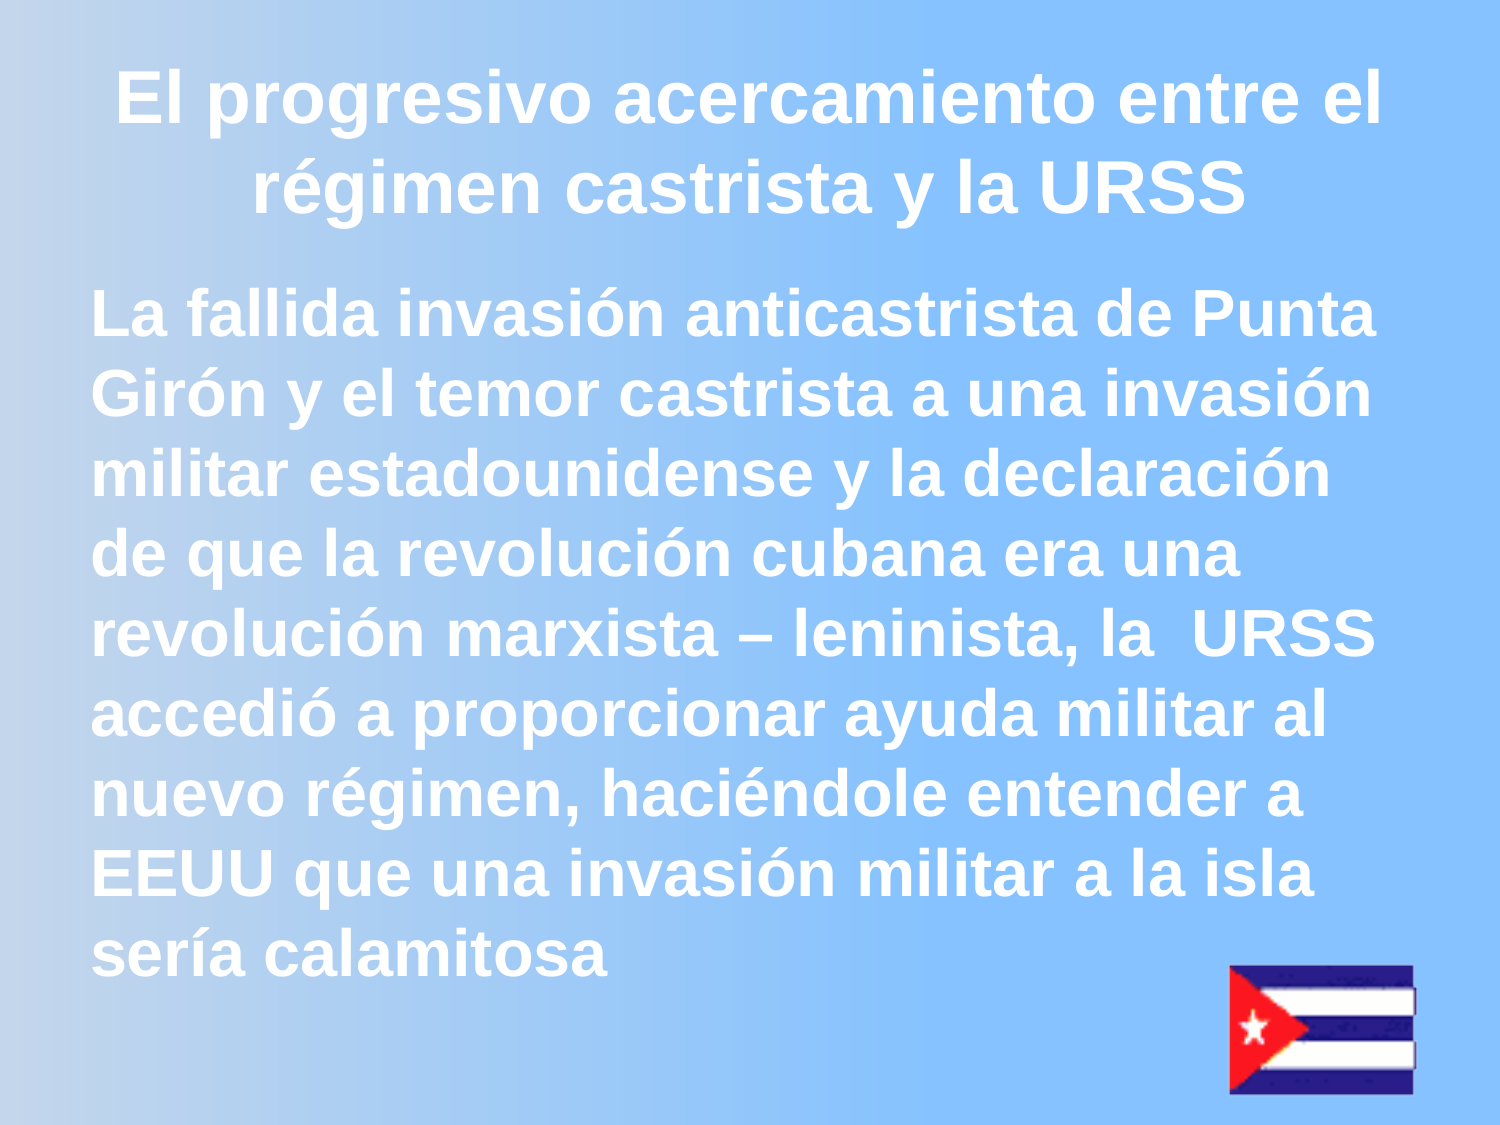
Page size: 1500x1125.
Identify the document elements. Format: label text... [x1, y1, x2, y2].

picture [1195, 934, 1450, 1125]
list La fallida invasión anticastrista de Punta Girón y el temor castrista a una invasión militar estadounidense y la declaración de que la revolución cubana era una revolución marxista – leninista, la URSS accedió a proporcionar ayuda militar al nuevo régimen, haciéndole entender a EEUU que una invasión militar a la isla sería calamitosa [74, 262, 1426, 1006]
title El progresivo acercamiento entre el régimen castrista y la URSS [74, 44, 1426, 233]
